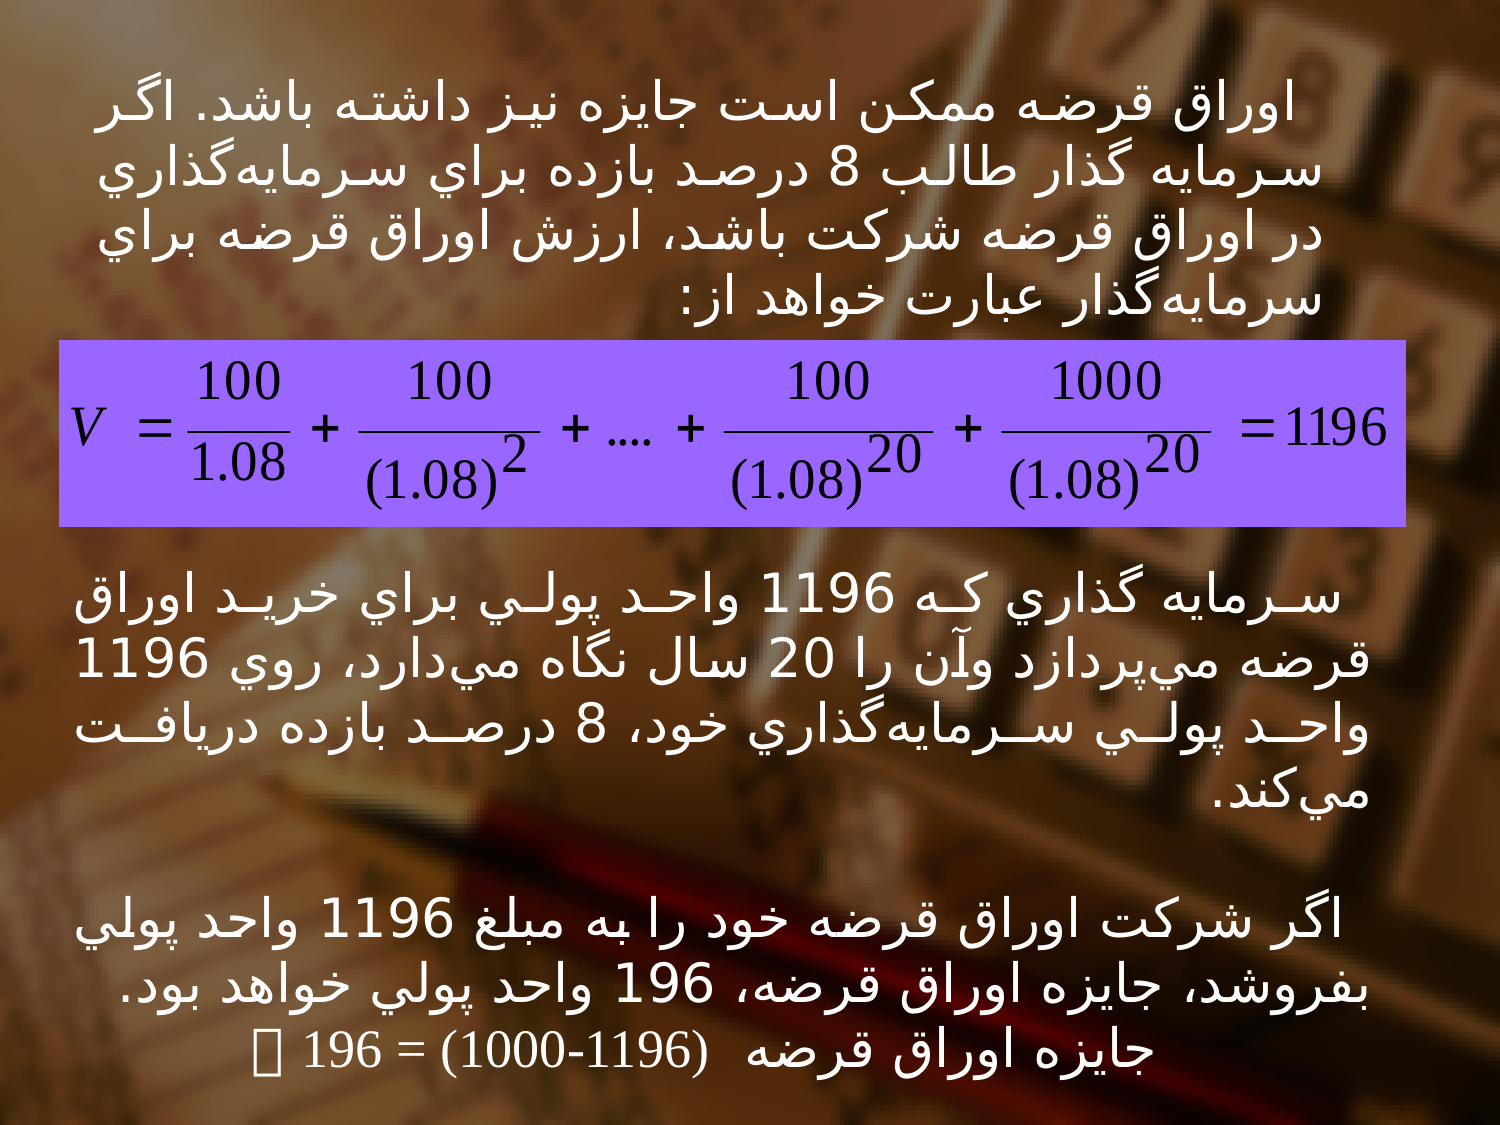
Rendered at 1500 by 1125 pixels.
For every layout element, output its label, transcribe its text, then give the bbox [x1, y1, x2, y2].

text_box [58, 339, 1407, 528]
text_box سرمايه گذاري كه 1196 واحد پولي براي خريد اوراق قرضه مي‌پردازد وآن را 20 سال نگاه مي‌دارد، روي 1196 واحد پولي سرمايه‌گذاري خود، 8 درصد بازده دريافت مي‌كند. اگر شركت اوراق قرضه خود را به مبلغ 1196 واحد پولي بفروشد، جايزه اوراق قرضه‌‍، 196 واحد پولي خواهد بود. جايزه اوراق قرضه  196 = (1000-1196) [58, 550, 1407, 1086]
text_box اوراق قرضه ممكن است جايزه نيز داشته باشد. اگر سرمايه‌ گذار طالب 8 درصد بازده براي سرمايه‌گذاري در اوراق قرضه شركت باشد، ارزش اوراق قرضه براي سرمايه‌گذار عبارت خواهد از: [81, 58, 1360, 334]
picture [0, 0, 1500, 1125]
